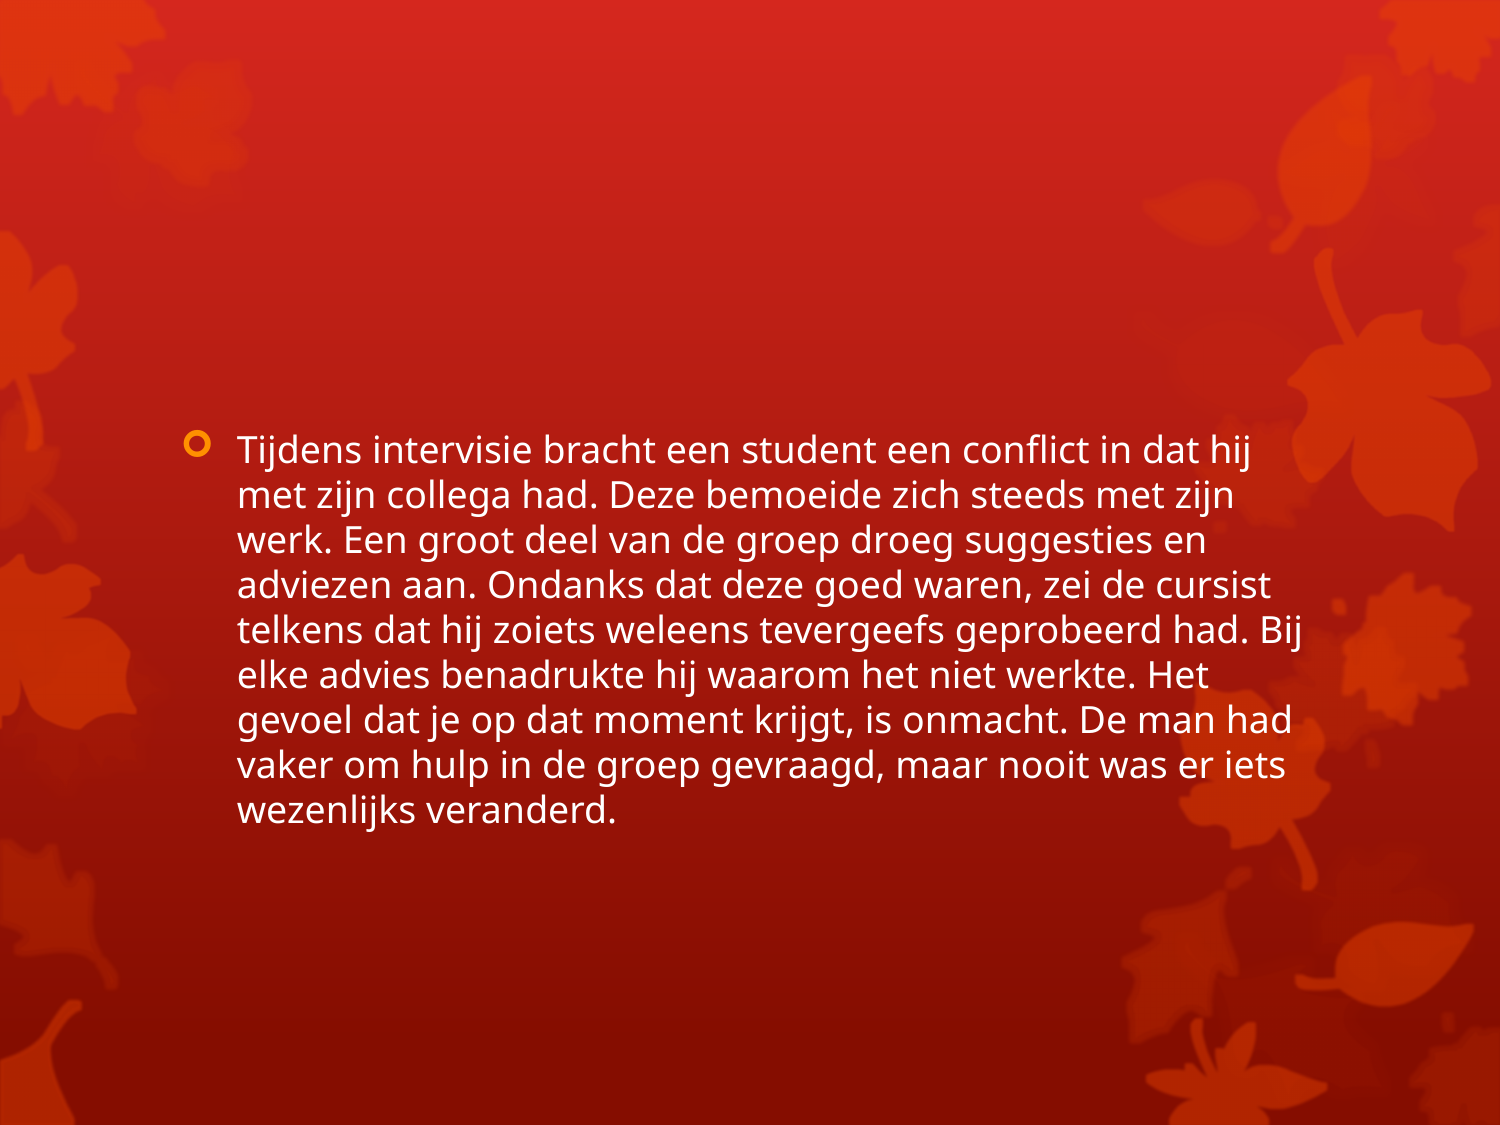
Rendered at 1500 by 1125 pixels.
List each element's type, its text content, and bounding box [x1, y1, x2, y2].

list Tijdens intervisie bracht een student een conflict in dat hij met zijn collega had. Deze bemoeide zich steeds met zijn werk. Een groot deel van de groep droeg suggesties en adviezen aan. Ondanks dat deze goed waren, zei de cursist telkens dat hij zoiets weleens tevergeefs geprobeerd had. Bij elke advies benadrukte hij waarom het niet werkte. Het gevoel dat je op dat moment krijgt, is onmacht. De man had vaker om hulp in de groep gevraagd, maar nooit was er iets wezenlijks veranderd. [165, 296, 1335, 962]
